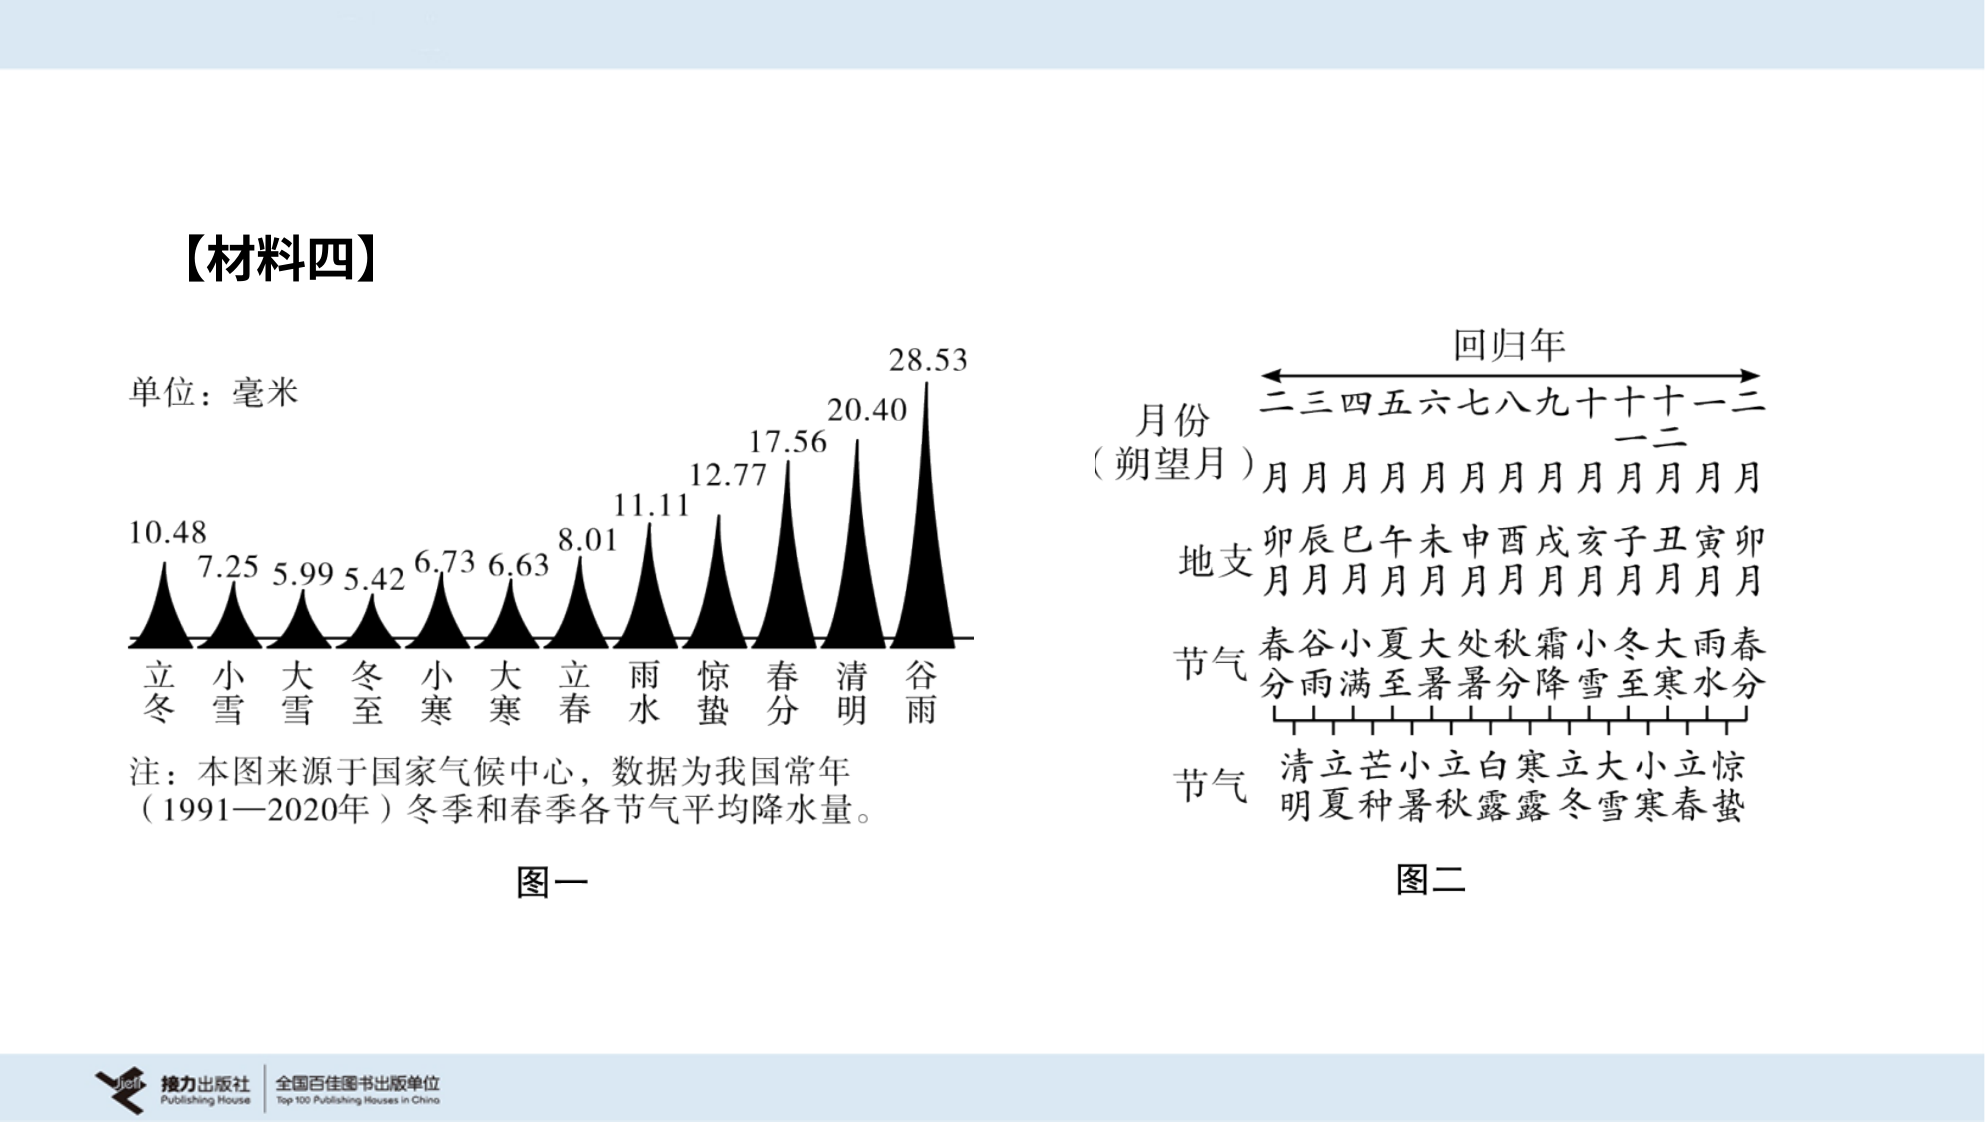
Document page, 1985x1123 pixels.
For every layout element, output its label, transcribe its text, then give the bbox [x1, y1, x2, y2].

picture [0, 0, 1985, 1122]
text_box 【材料四】 [94, 200, 1892, 288]
